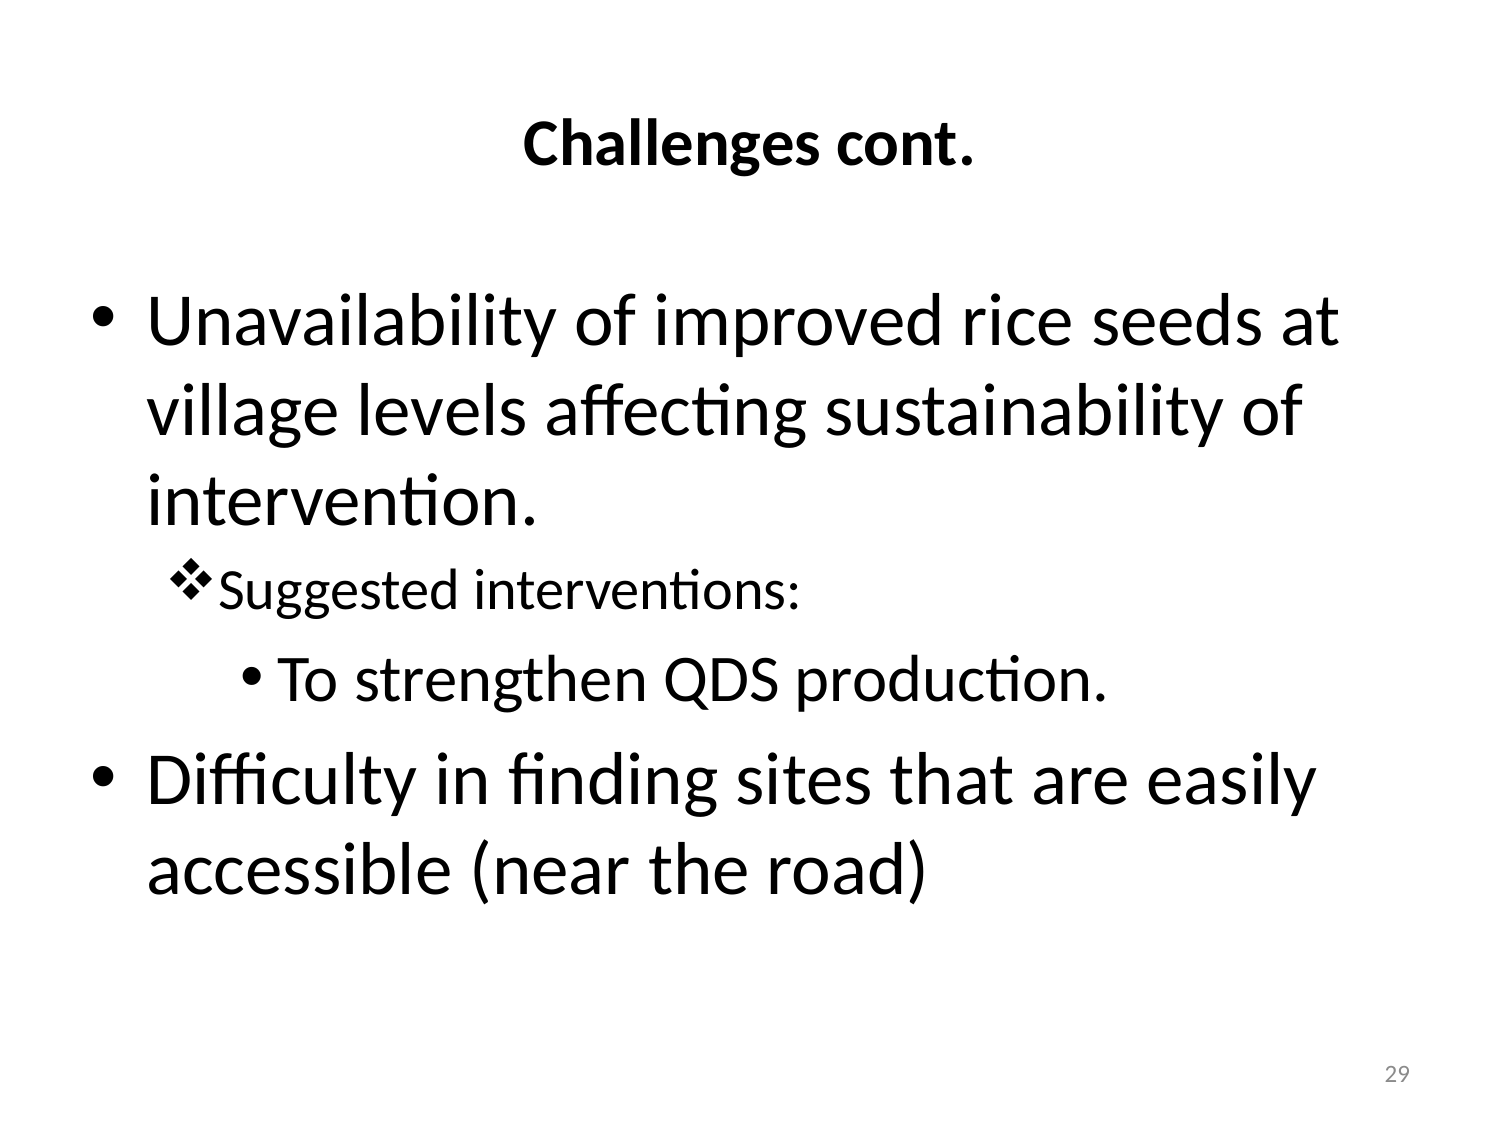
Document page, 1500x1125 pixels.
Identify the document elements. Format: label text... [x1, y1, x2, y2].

slide_number 29 [1074, 1042, 1425, 1103]
list Unavailability of improved rice seeds at village levels affecting sustainability of intervention. Suggested interventions: To strengthen QDS production. Difficulty in finding sites that are easily accessible (near the road) [75, 262, 1425, 1005]
title Challenges cont. [75, 45, 1425, 233]
